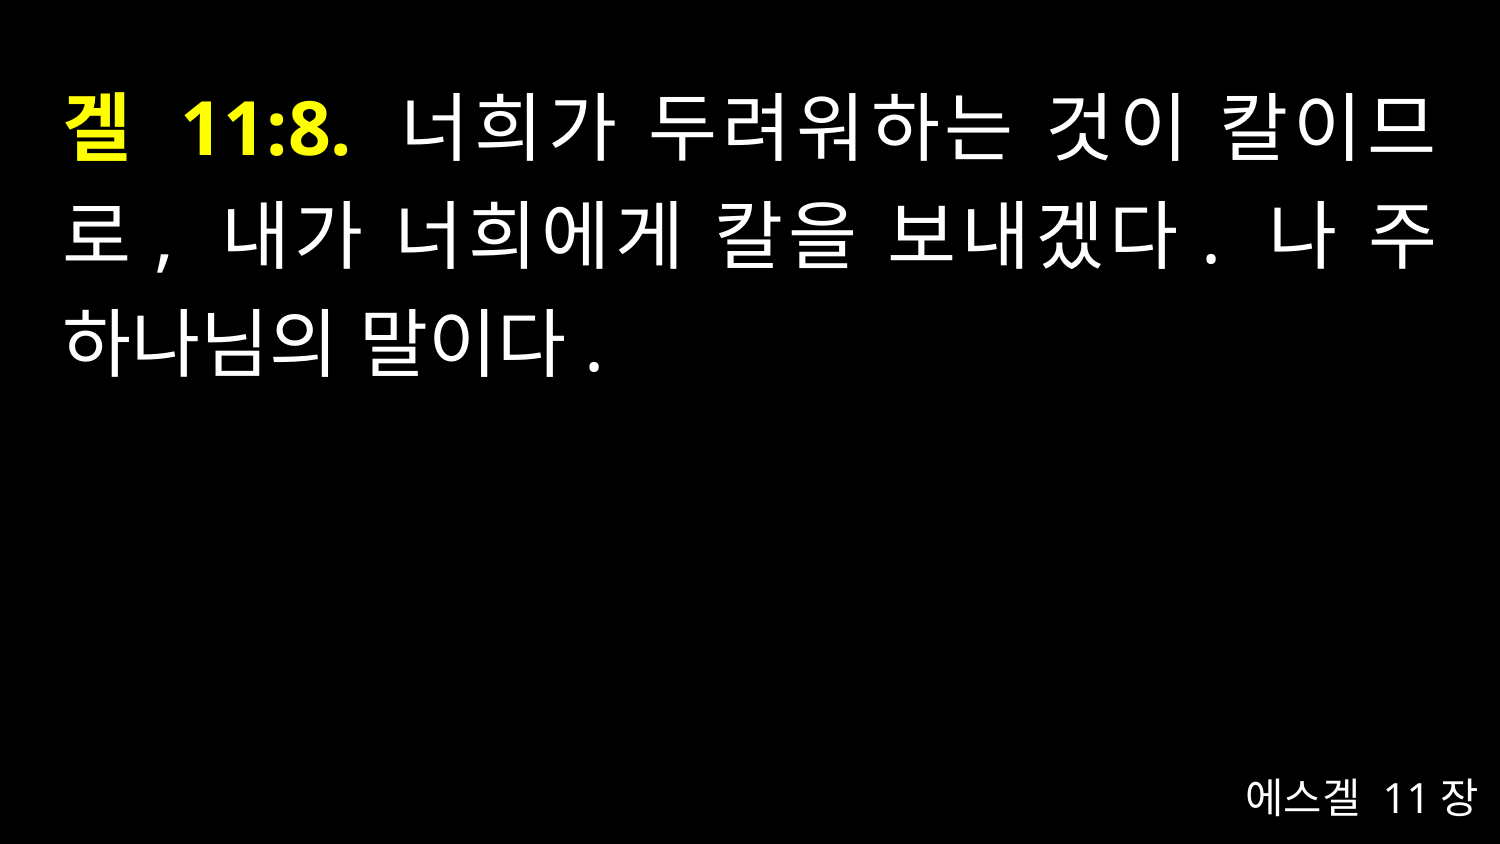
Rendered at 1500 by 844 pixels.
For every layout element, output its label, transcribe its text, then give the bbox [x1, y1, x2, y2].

subtitle 에스겔 11장 [916, 770, 1500, 844]
title 겔 11:8. 너희가 두려워하는 것이 칼이므로, 내가 너희에게 칼을 보내겠다. 나 주 하나님의 말이다. [0, 0, 1500, 844]
